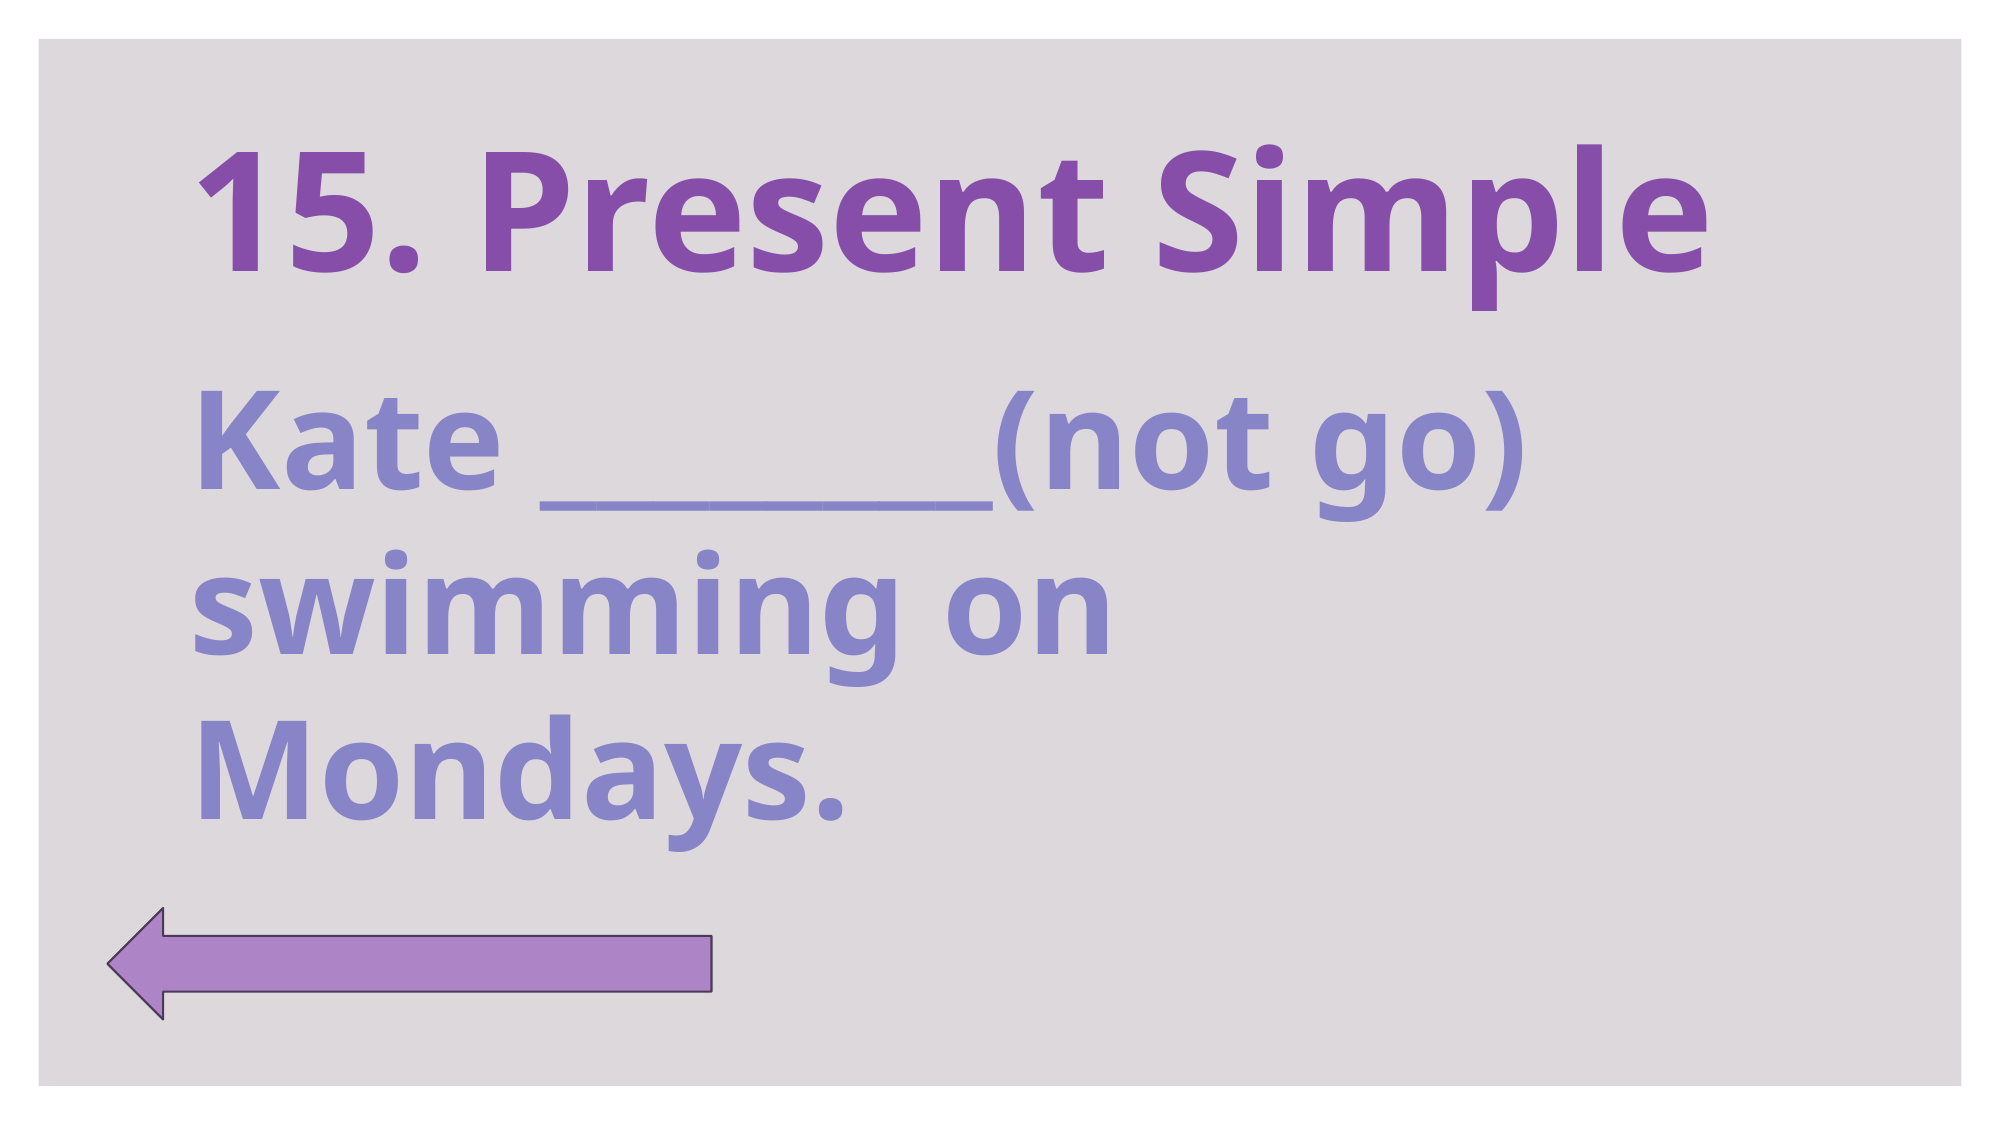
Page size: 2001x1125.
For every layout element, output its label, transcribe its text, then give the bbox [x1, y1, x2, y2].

title 15. Present Simple [174, 105, 1825, 331]
text_box [106, 907, 713, 1021]
list Kate ________(not go) swimming on Mondays. [174, 345, 1825, 990]
